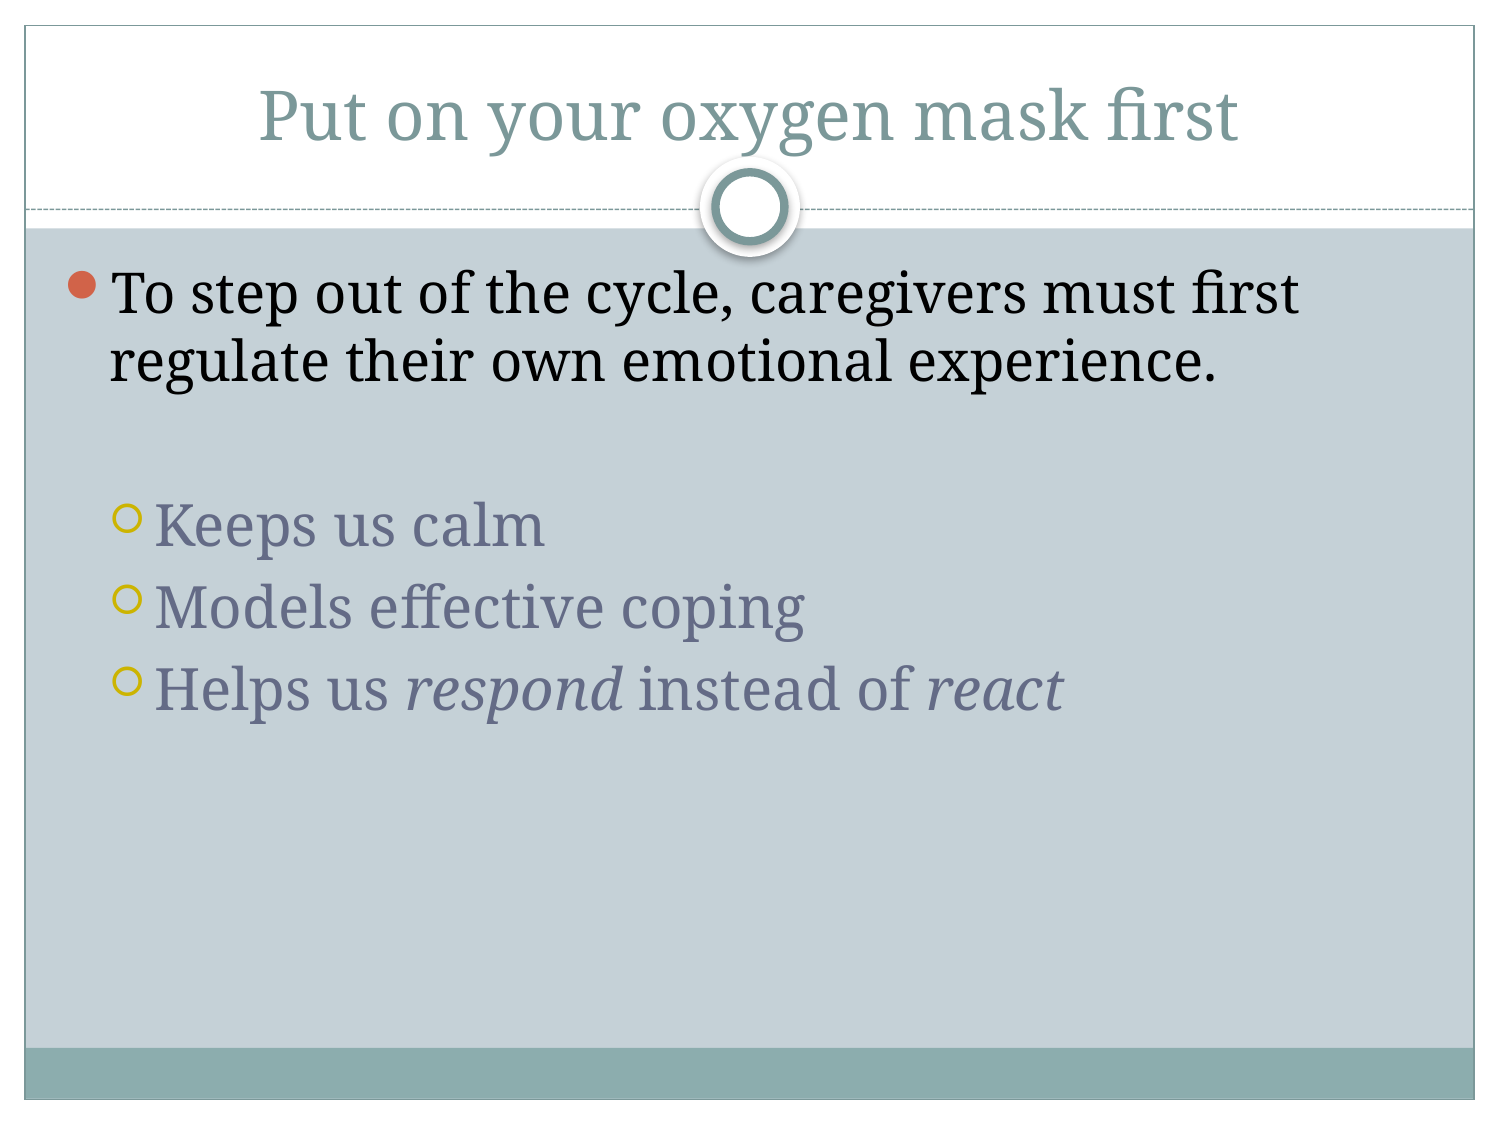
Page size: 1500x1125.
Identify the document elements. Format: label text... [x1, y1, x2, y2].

list To step out of the cycle, caregivers must first regulate their own emotional experience. Keeps us calm Models effective coping Helps us respond instead of react [49, 249, 1450, 1005]
title Put on your oxygen mask first [49, 37, 1450, 162]
